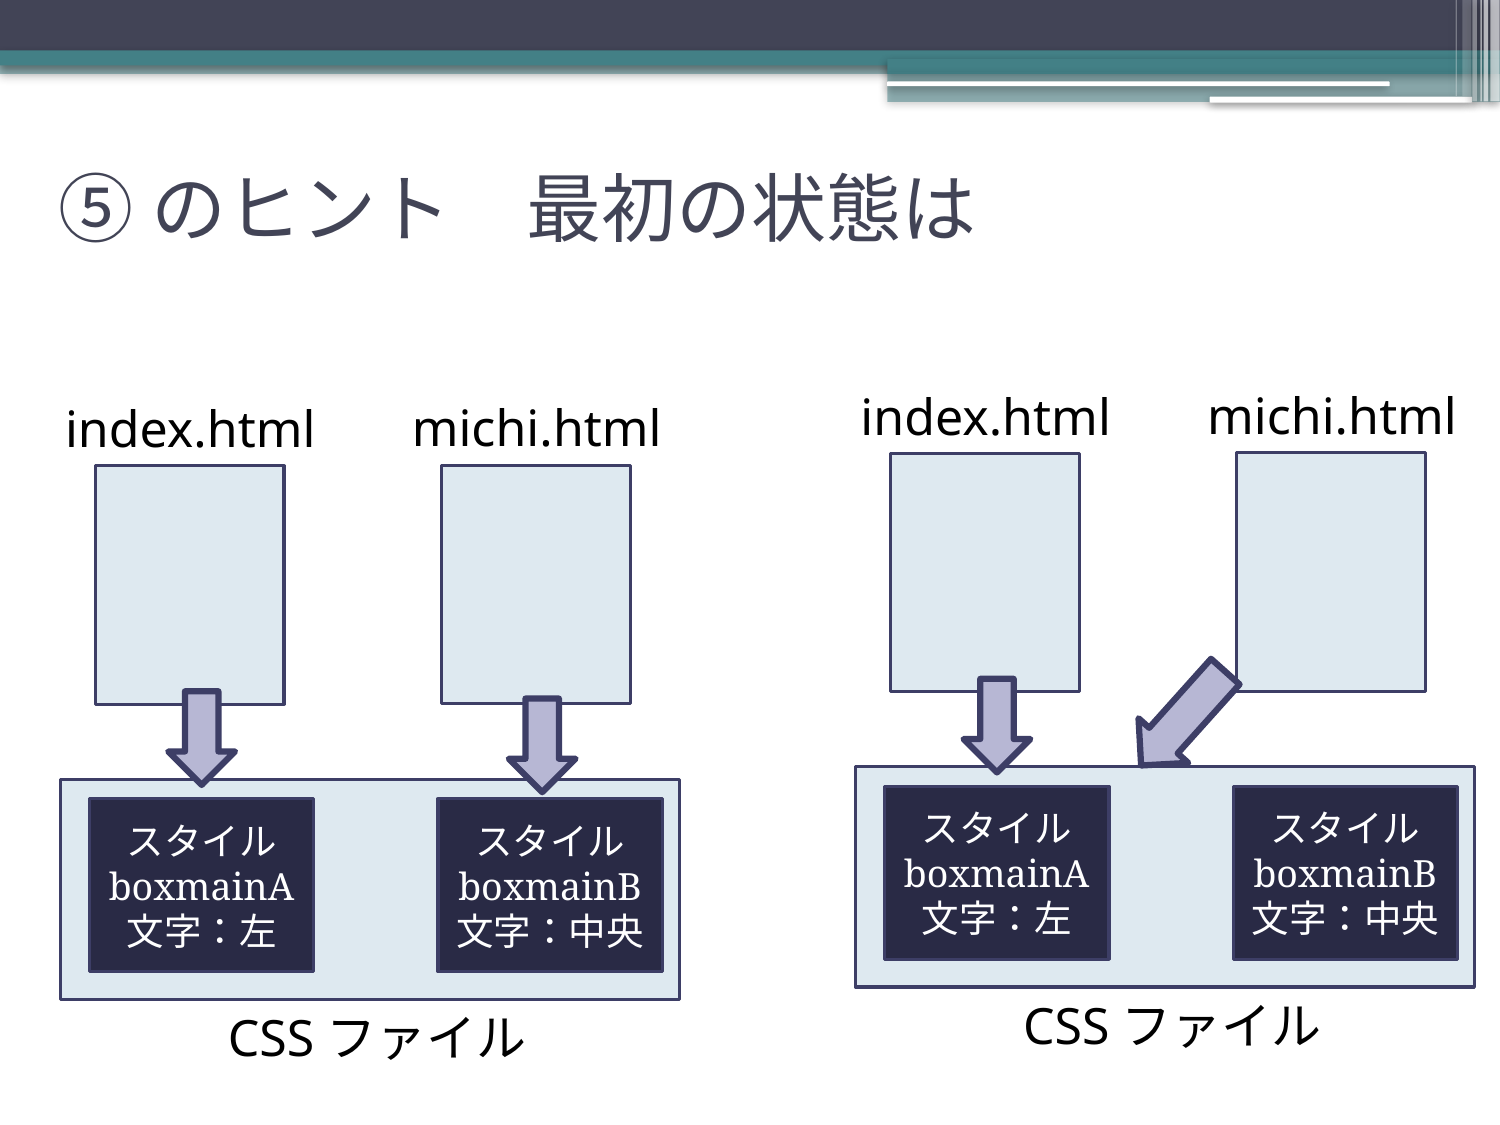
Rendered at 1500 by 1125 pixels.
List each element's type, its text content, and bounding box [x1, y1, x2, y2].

text_box [94, 465, 286, 706]
text_box [440, 464, 632, 705]
text_box michi.html [1192, 377, 1473, 452]
text_box スタイル boxmainA 文字：左 [883, 785, 1111, 961]
text_box スタイル boxmainB 文字：中央 [1232, 785, 1459, 961]
text_box index.html [845, 377, 1127, 453]
text_box CSSファイル [1008, 987, 1337, 1062]
text_box [166, 689, 237, 787]
text_box CSSファイル [213, 999, 542, 1075]
text_box [1235, 451, 1427, 693]
text_box [507, 696, 577, 794]
text_box [854, 765, 1476, 989]
text_box michi.html [397, 389, 677, 465]
text_box ⑤のヒント 最初の状態は [43, 118, 1394, 294]
text_box [889, 453, 1081, 693]
text_box スタイル boxmainB 文字：中央 [436, 797, 664, 973]
text_box [962, 677, 1032, 774]
text_box [59, 778, 681, 1001]
text_box [1136, 657, 1241, 768]
text_box スタイル boxmainA 文字：左 [88, 797, 315, 973]
text_box index.html [50, 389, 331, 465]
